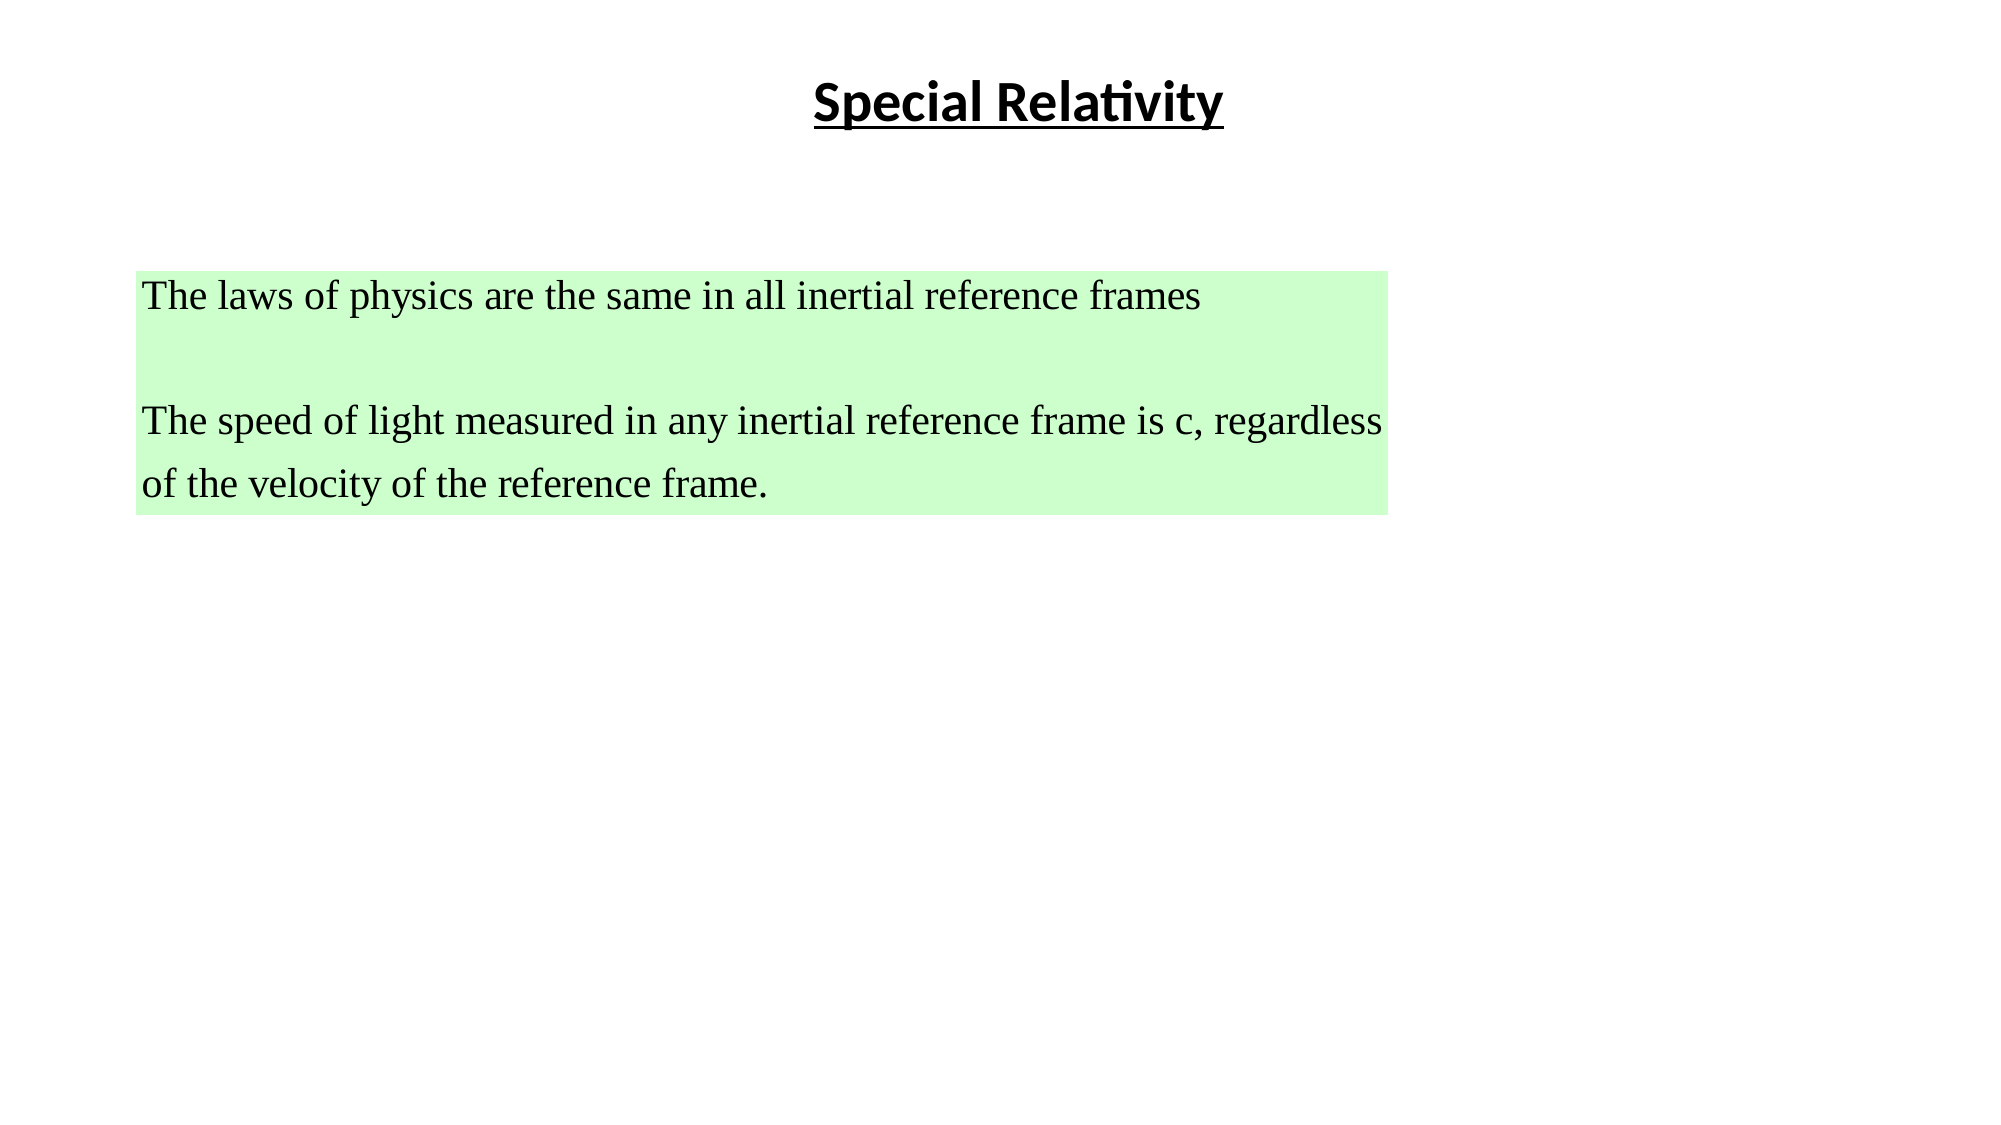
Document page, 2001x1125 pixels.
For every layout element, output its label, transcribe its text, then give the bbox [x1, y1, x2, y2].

text_box Special Relativity [799, 56, 1251, 141]
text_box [135, 271, 1388, 518]
